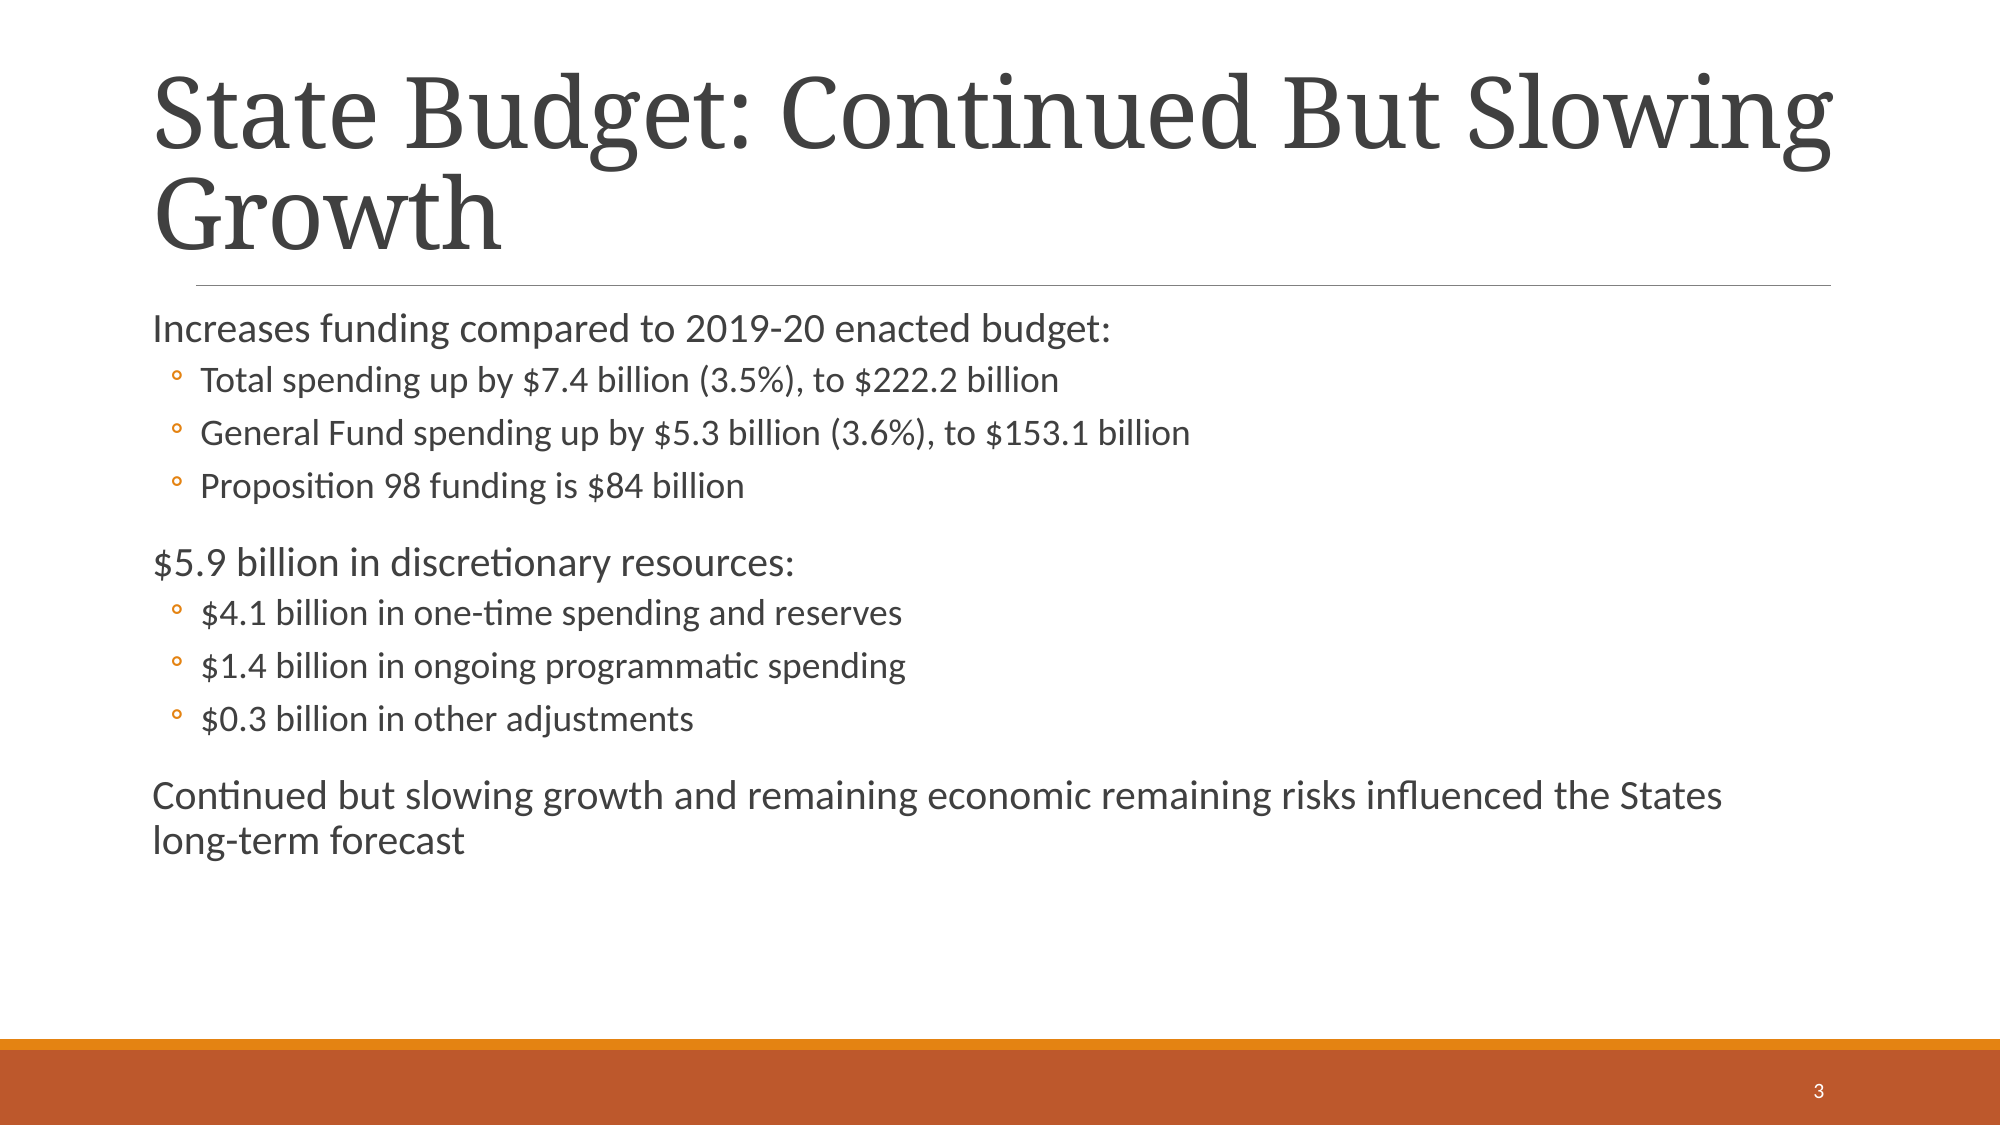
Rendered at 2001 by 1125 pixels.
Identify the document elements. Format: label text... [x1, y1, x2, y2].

title State Budget: Continued But Slowing Growth [137, 59, 1922, 278]
list Increases funding compared to 2019-20 enacted budget: Total spending up by $7.4 billion (3.5%), to $222.2 billion General Fund spending up by $5.3 billion (3.6%), to $153.1 billion Proposition 98 funding is $84 billion $5.9 billion in discretionary resources: $4.1 billion in one-time spending and reserves $1.4 billion in ongoing programmatic spending $0.3 billion in other adjustments Continued but slowing growth and remaining economic remaining risks influenced the States long-term forecast [137, 299, 1803, 899]
slide_number 3 [1624, 1059, 1840, 1120]
